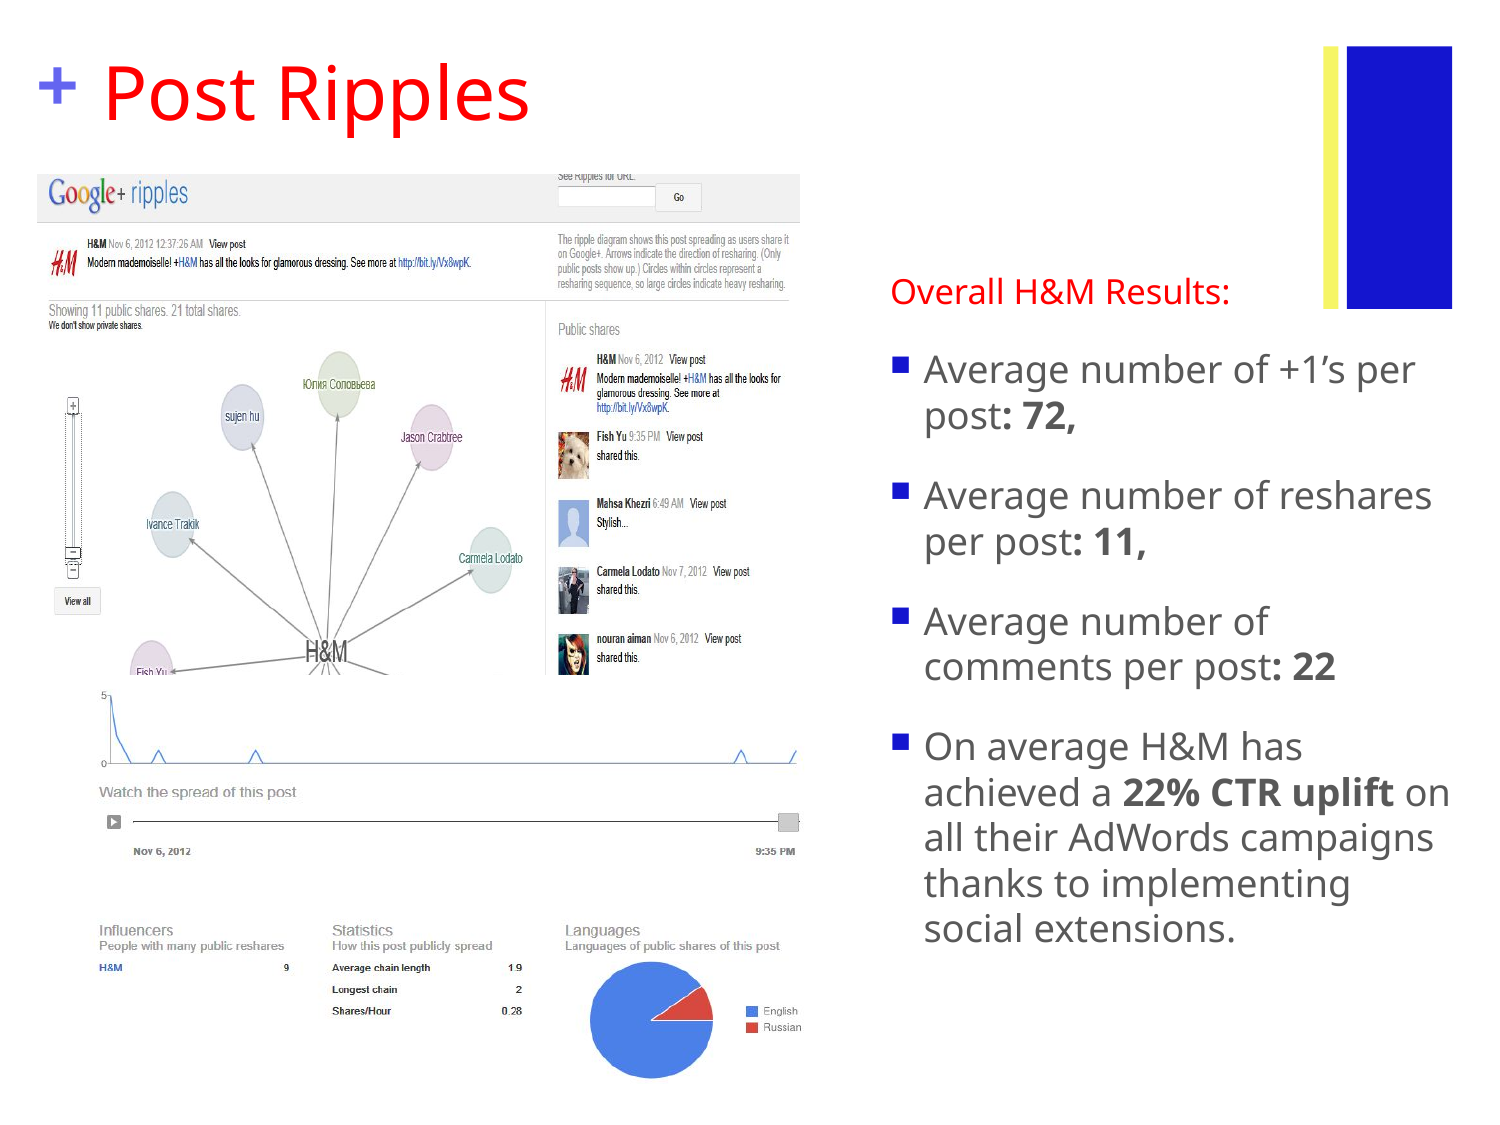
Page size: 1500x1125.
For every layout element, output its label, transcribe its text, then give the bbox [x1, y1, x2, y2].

title Post Ripples [87, 37, 1328, 221]
picture [36, 174, 814, 1084]
list Overall H&M Results: Average number of +1’s per post: 72, Average number of reshares per post: 11, Average number of comments per post: 22 On average H&M has achieved a 22% CTR uplift on all their AdWords campaigns thanks to implementing social extensions. [875, 262, 1471, 1005]
